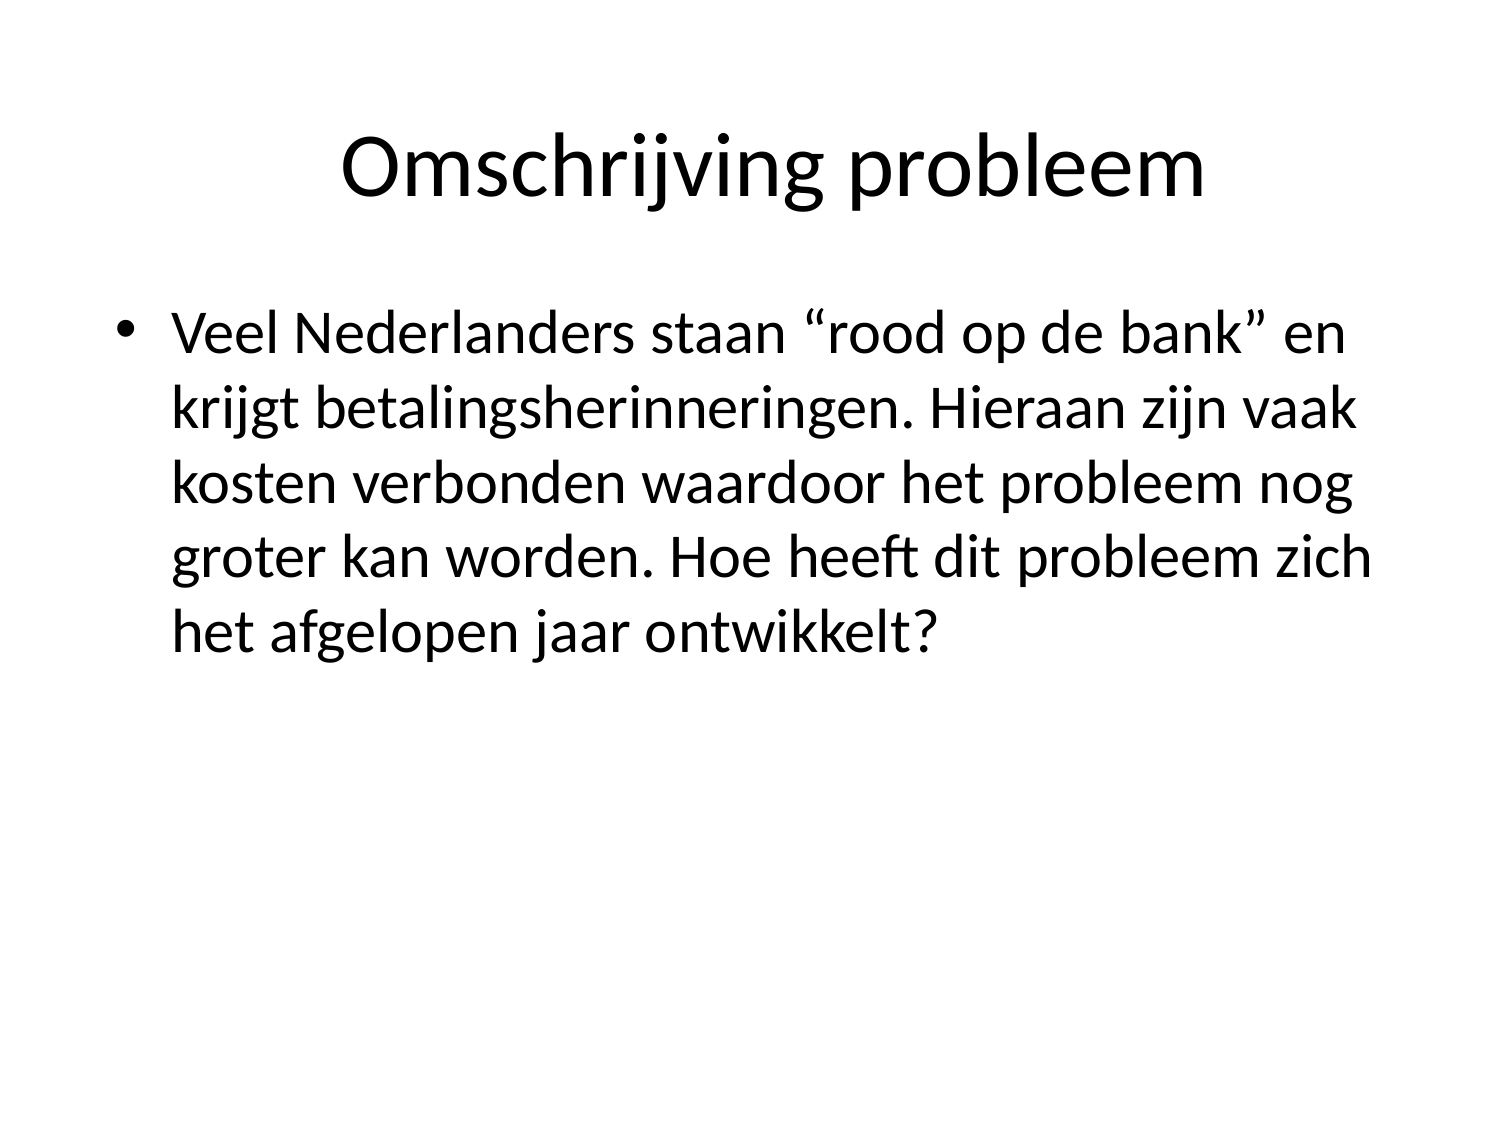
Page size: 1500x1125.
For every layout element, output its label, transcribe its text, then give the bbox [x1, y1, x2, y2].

text_box Omschrijving probleem [99, 65, 1450, 254]
text_box Veel Nederlanders staan “rood op de bank” en krijgt betalingsherinneringen. Hieraan zijn vaak kosten verbonden waardoor het probleem nog groter kan worden. Hoe heeft dit probleem zich het afgelopen jaar ontwikkelt? [99, 283, 1450, 1016]
